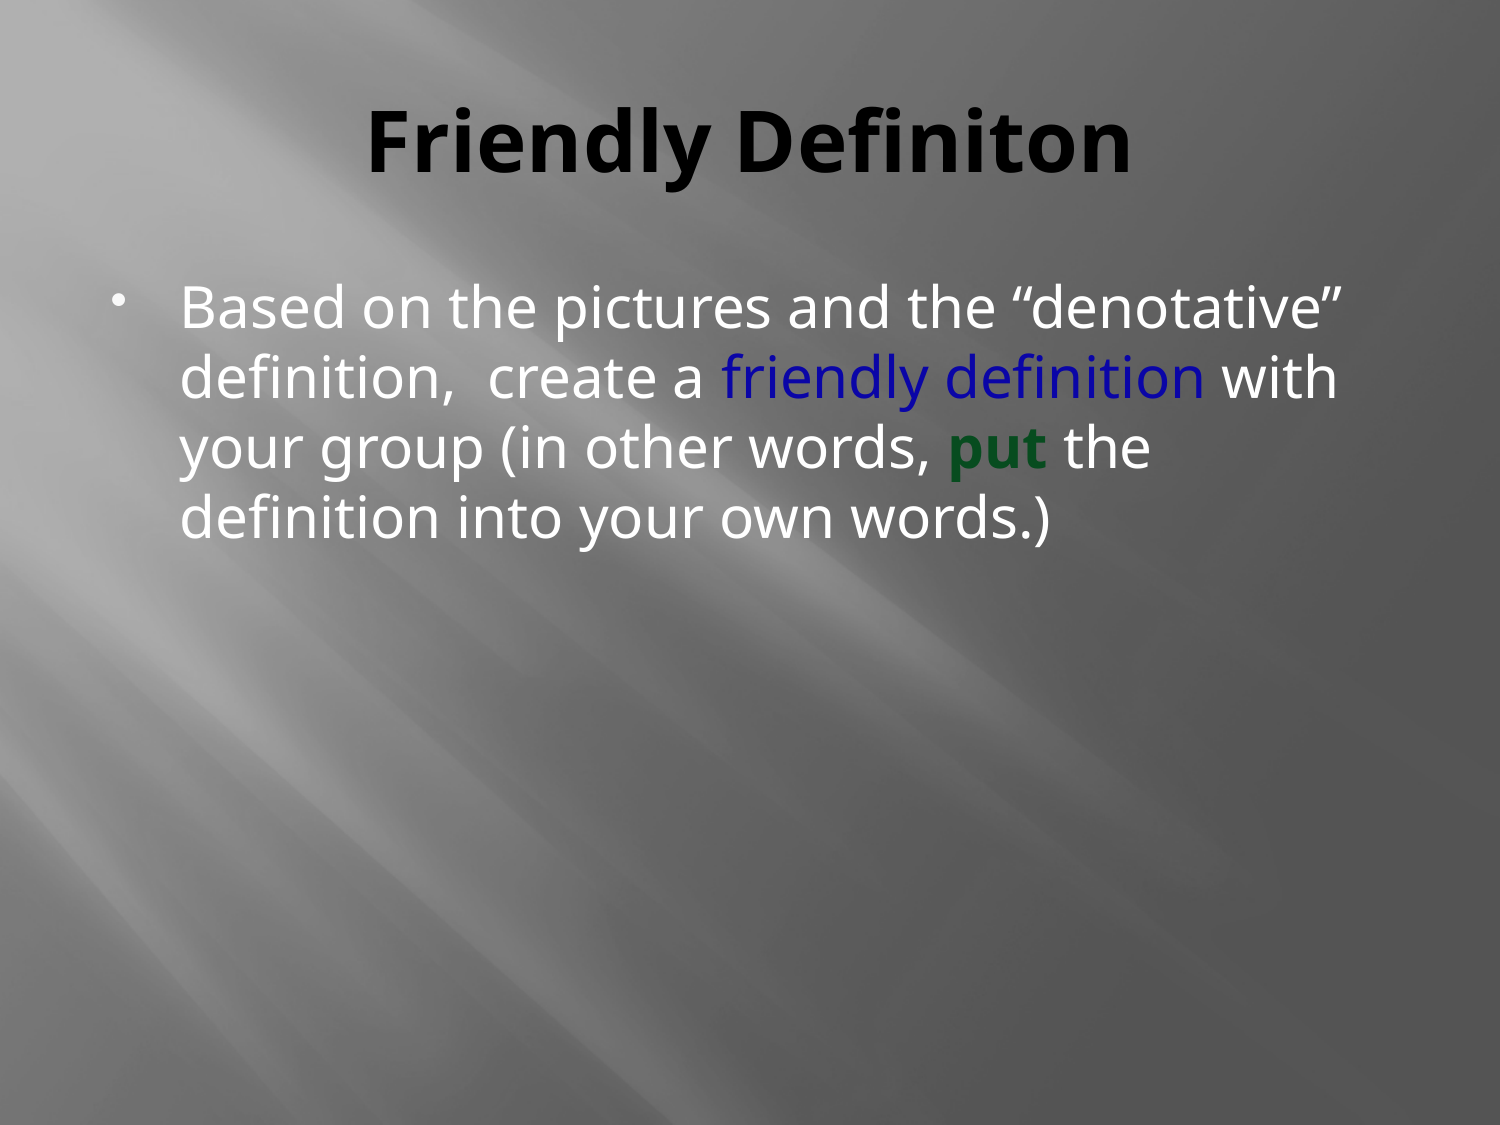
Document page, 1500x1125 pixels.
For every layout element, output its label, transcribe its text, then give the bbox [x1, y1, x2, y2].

list Based on the pictures and the “denotative” definition, create a friendly definition with your group (in other words, put the definition into your own words.) [75, 262, 1425, 1035]
title Friendly Definiton [75, 45, 1425, 233]
